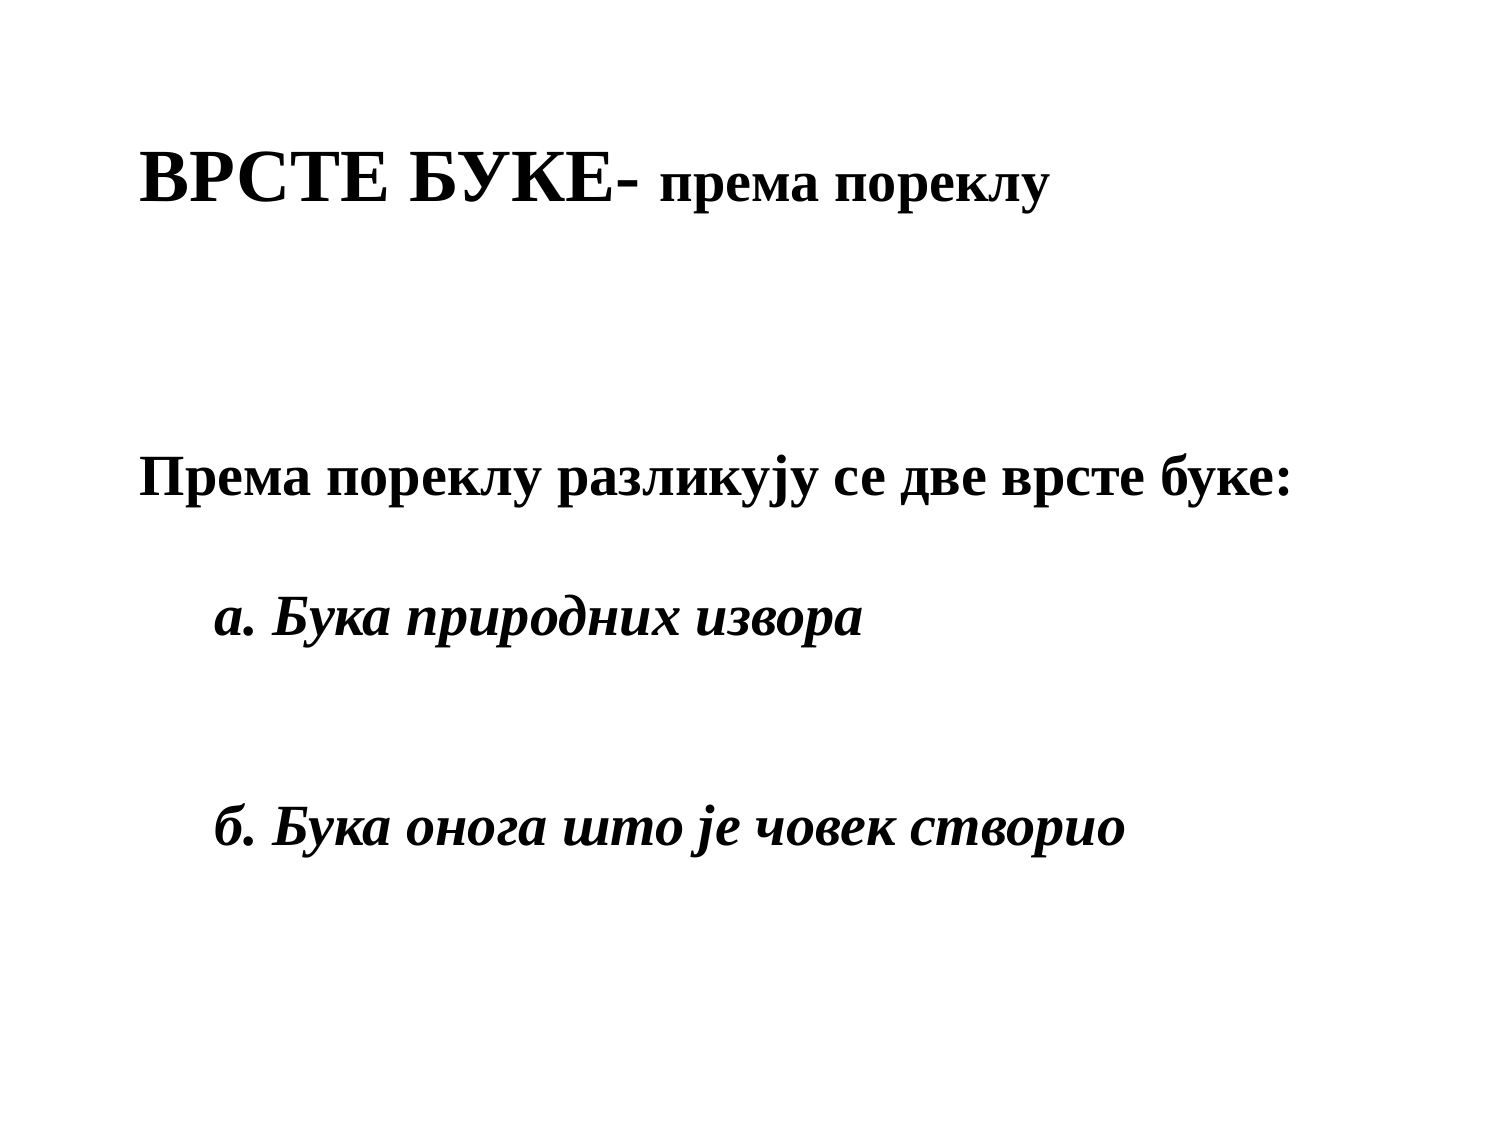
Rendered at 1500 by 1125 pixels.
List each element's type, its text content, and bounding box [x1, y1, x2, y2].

text_box ВРСТЕ БУКЕ- према пореклу [124, 119, 1365, 224]
text_box Према пореклу разликују се две врсте буке: а. Бука природних извора б. Бука онога што је човек створио [124, 429, 1388, 925]
